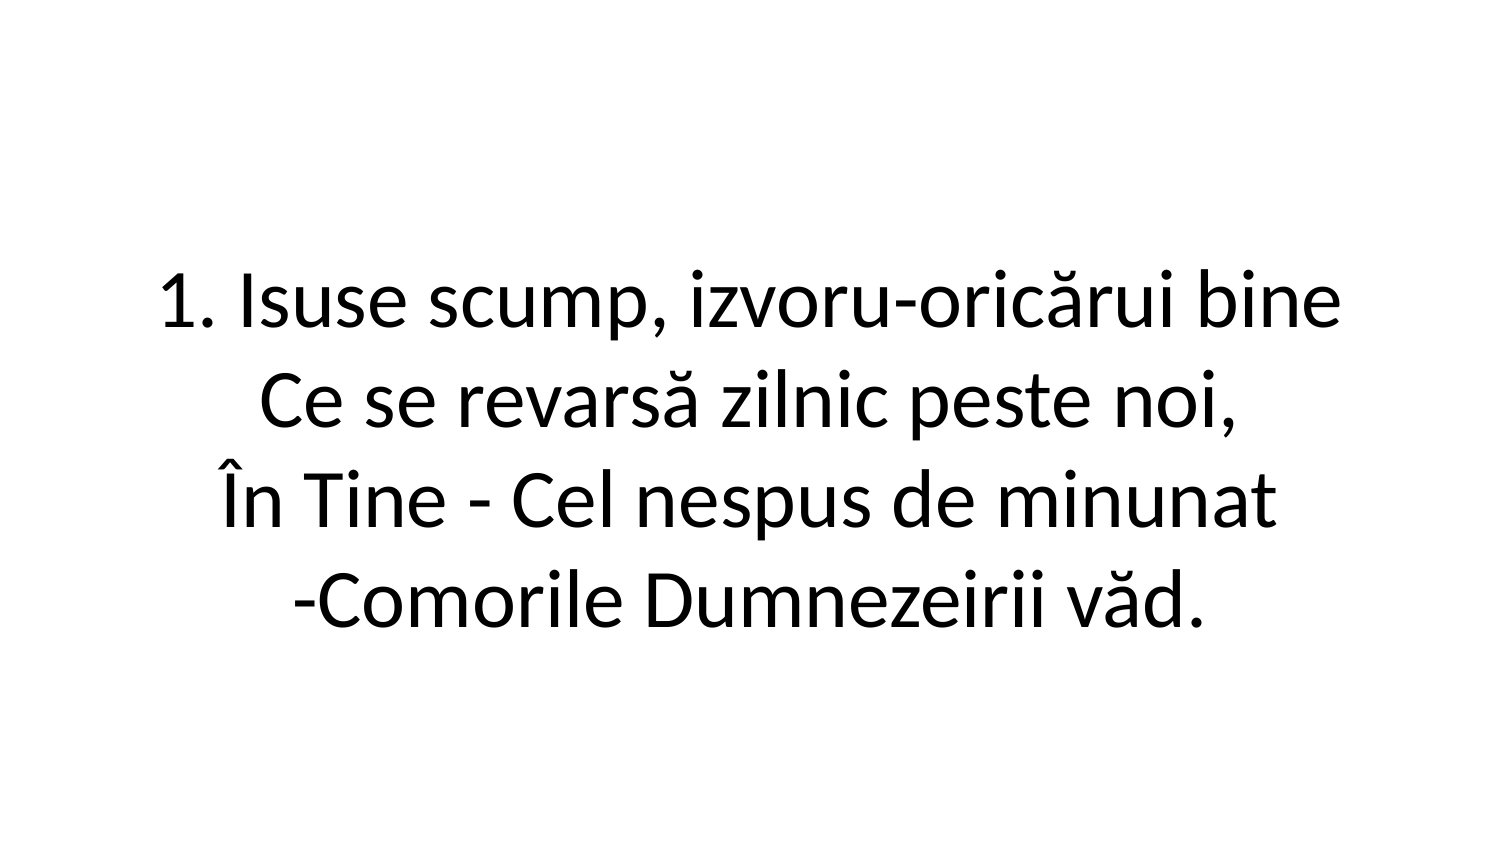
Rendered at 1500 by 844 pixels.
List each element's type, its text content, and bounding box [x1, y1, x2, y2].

text_box 1. Isuse scump, izvoru-oricărui bine Ce se revarsă zilnic peste noi, În Tine - Cel nespus de minunat -Comorile Dumnezeirii văd. [141, 192, 1359, 652]
